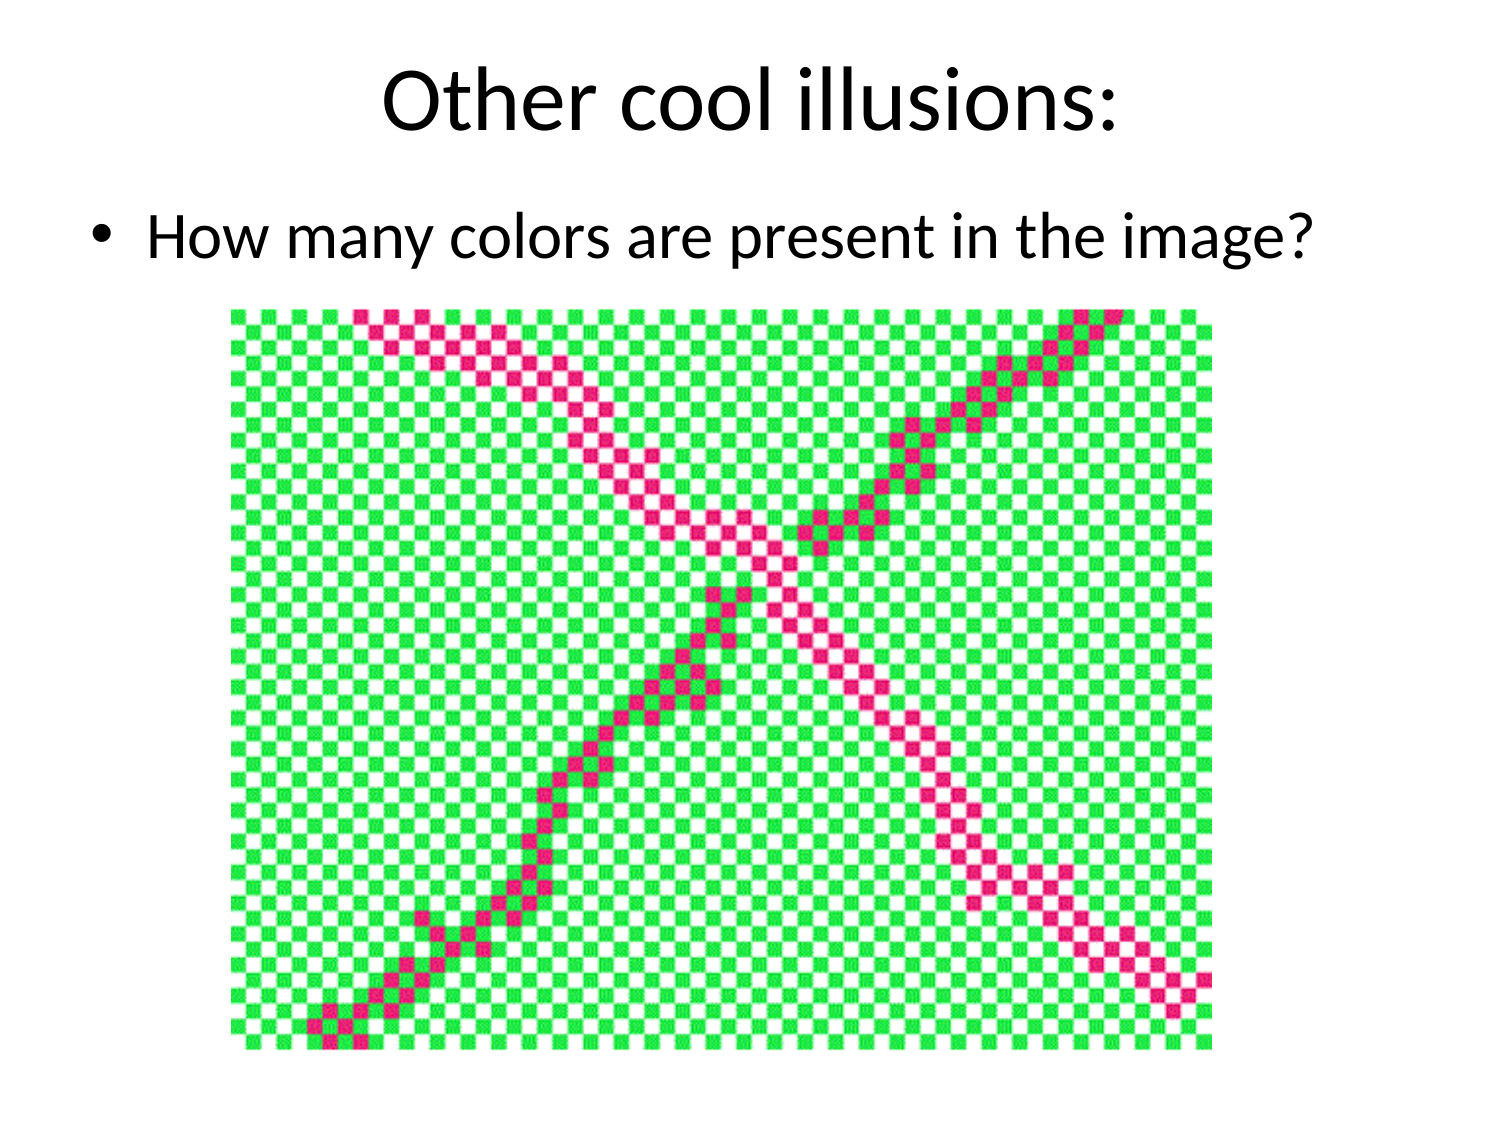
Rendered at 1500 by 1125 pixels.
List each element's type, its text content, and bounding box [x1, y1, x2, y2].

title Other cool illusions: [76, 0, 1427, 188]
picture [231, 304, 1212, 1060]
list How many colors are present in the image? [75, 184, 1425, 986]
